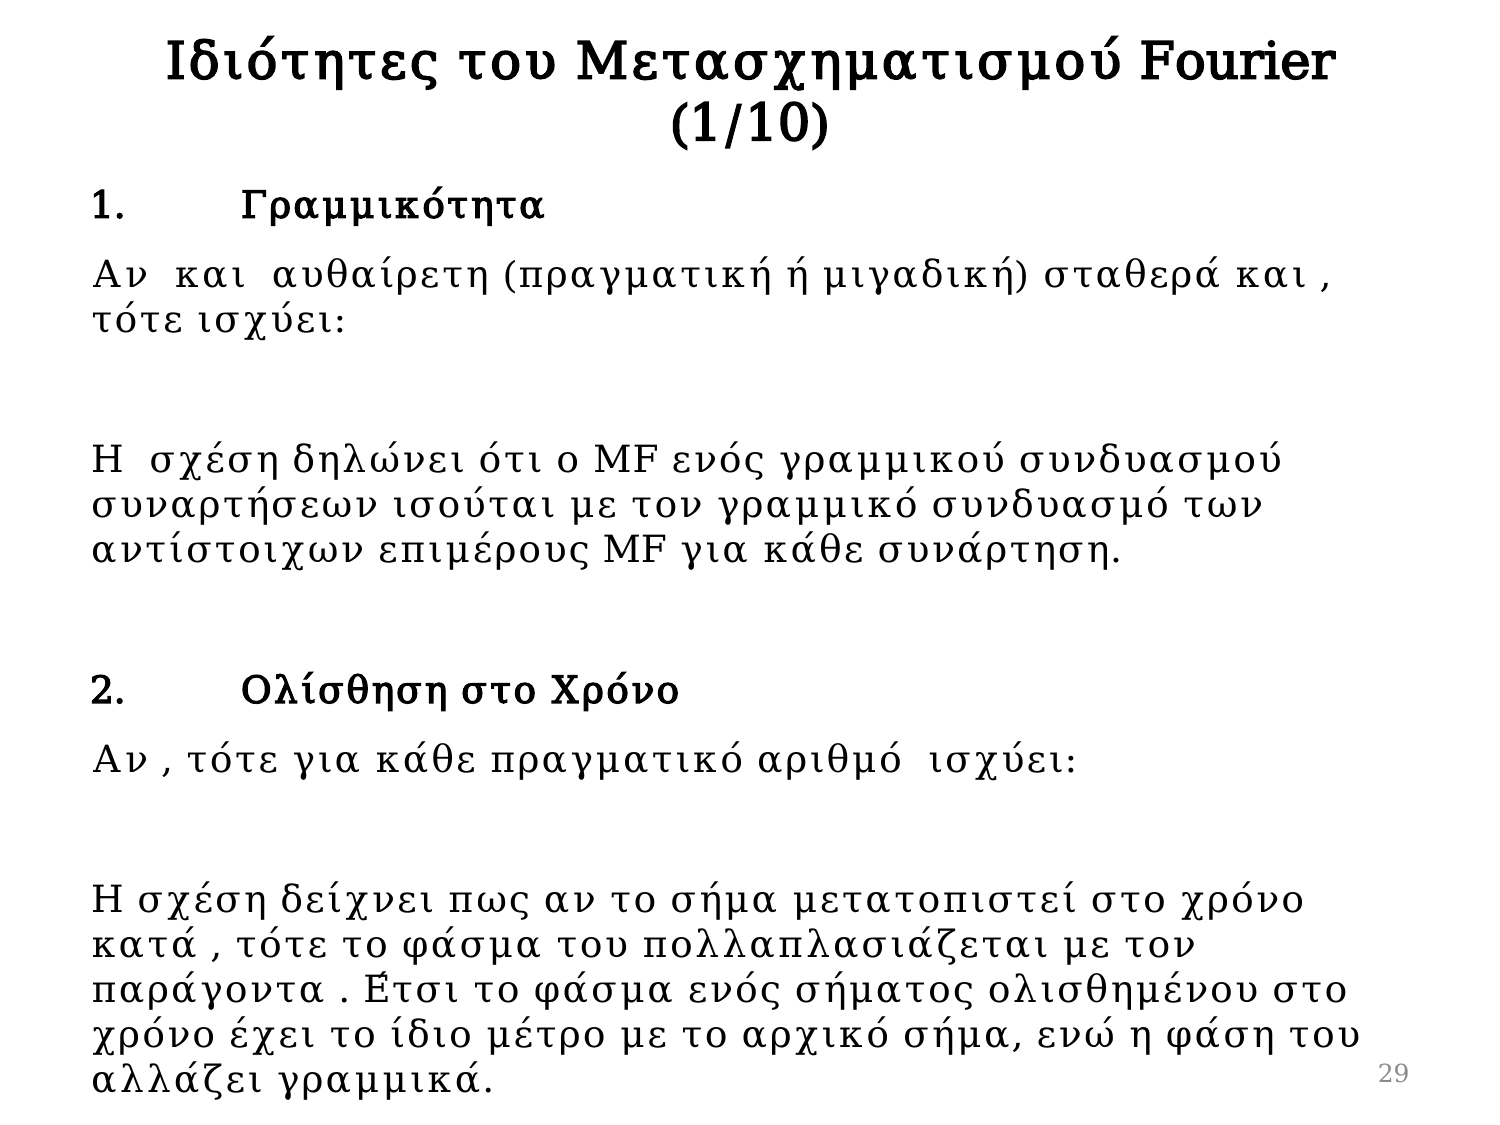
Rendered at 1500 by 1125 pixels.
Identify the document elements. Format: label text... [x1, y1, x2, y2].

title Ιδιότητες του Μετασχηματισμού Fourier (1/10) [75, 19, 1425, 159]
slide_number 29 [1222, 1042, 1425, 1103]
